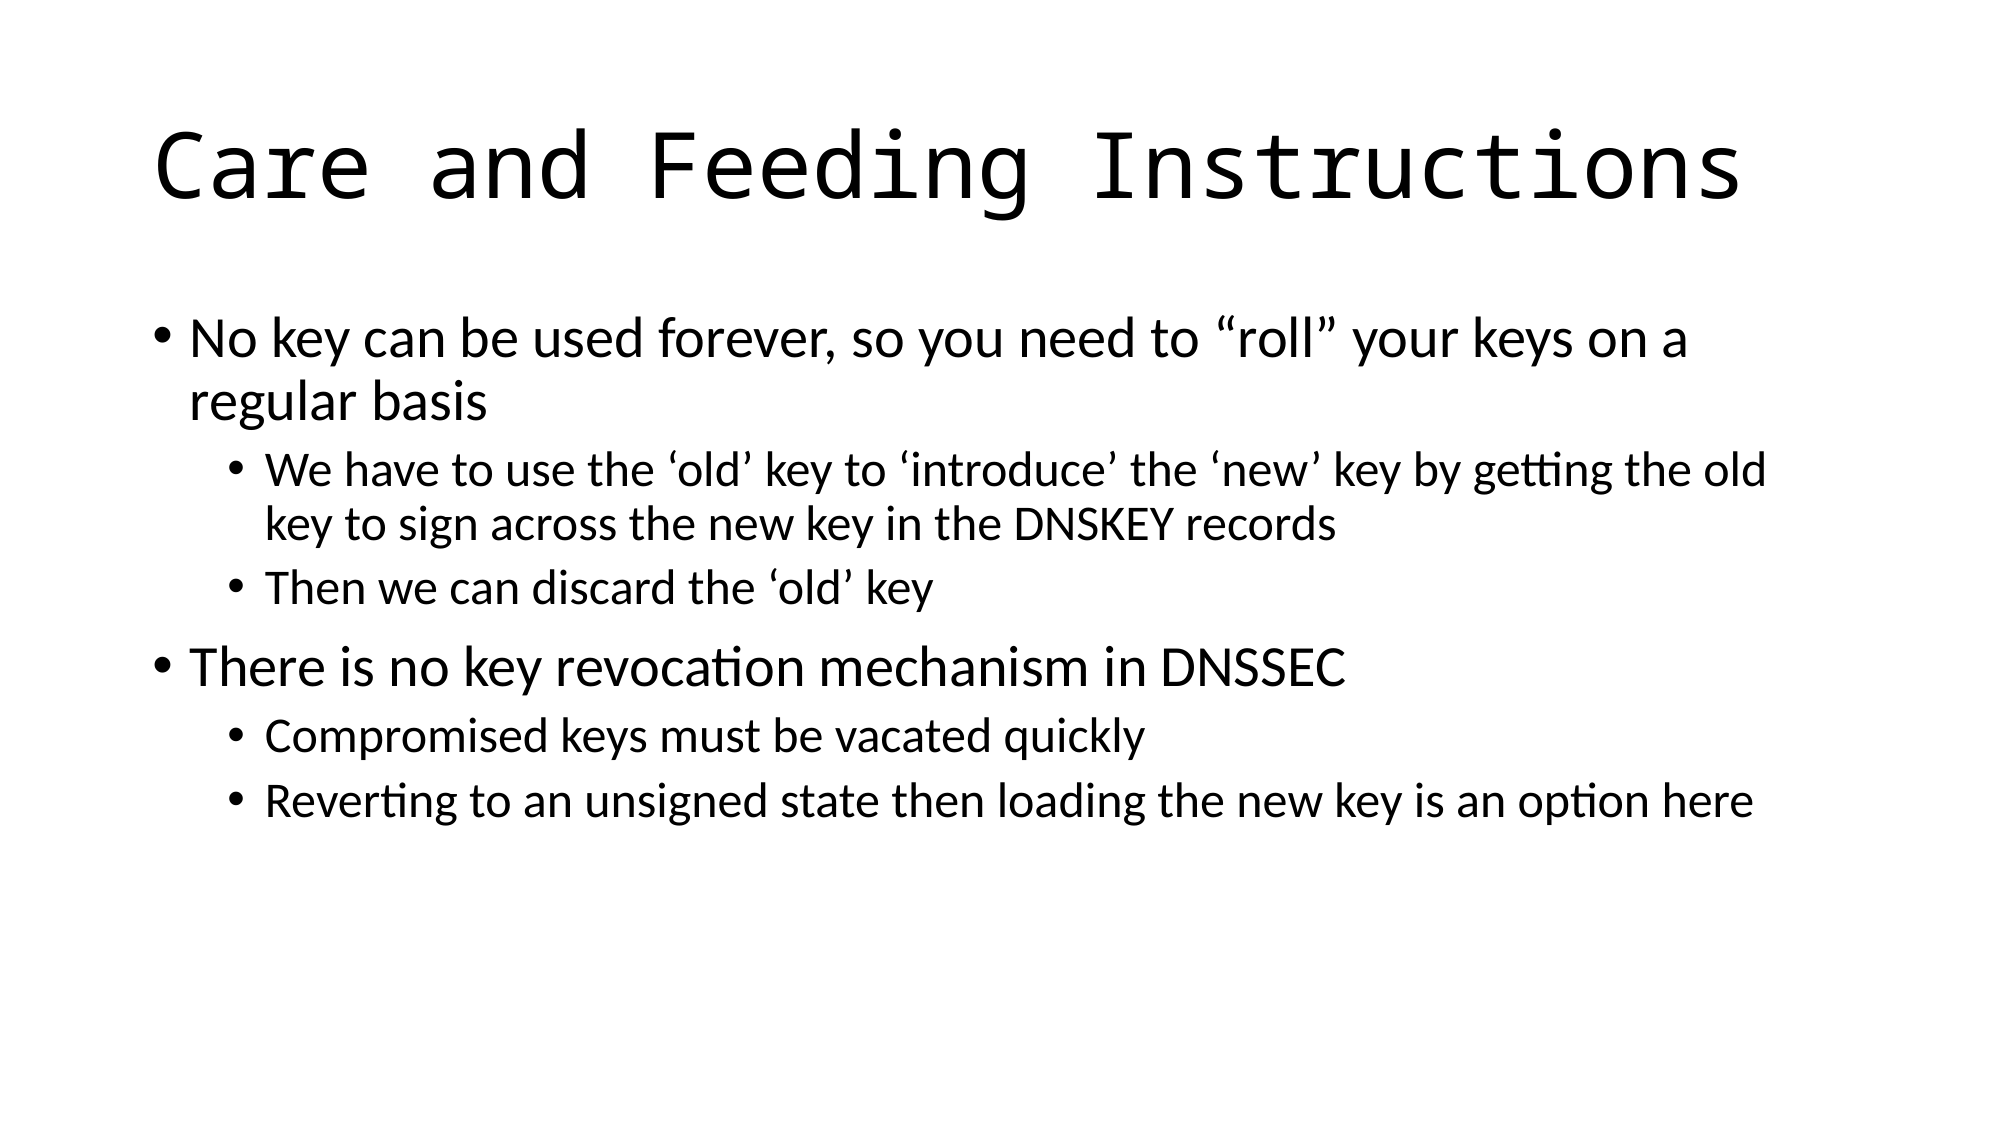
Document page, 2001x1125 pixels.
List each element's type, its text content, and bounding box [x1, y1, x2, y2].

title Care and Feeding Instructions [137, 59, 1863, 278]
list No key can be used forever, so you need to “roll” your keys on a regular basis We have to use the ‘old’ key to ‘introduce’ the ‘new’ key by getting the old key to sign across the new key in the DNSKEY records Then we can discard the ‘old’ key There is no key revocation mechanism in DNSSEC Compromised keys must be vacated quickly Reverting to an unsigned state then loading the new key is an option here [137, 299, 1863, 1014]
